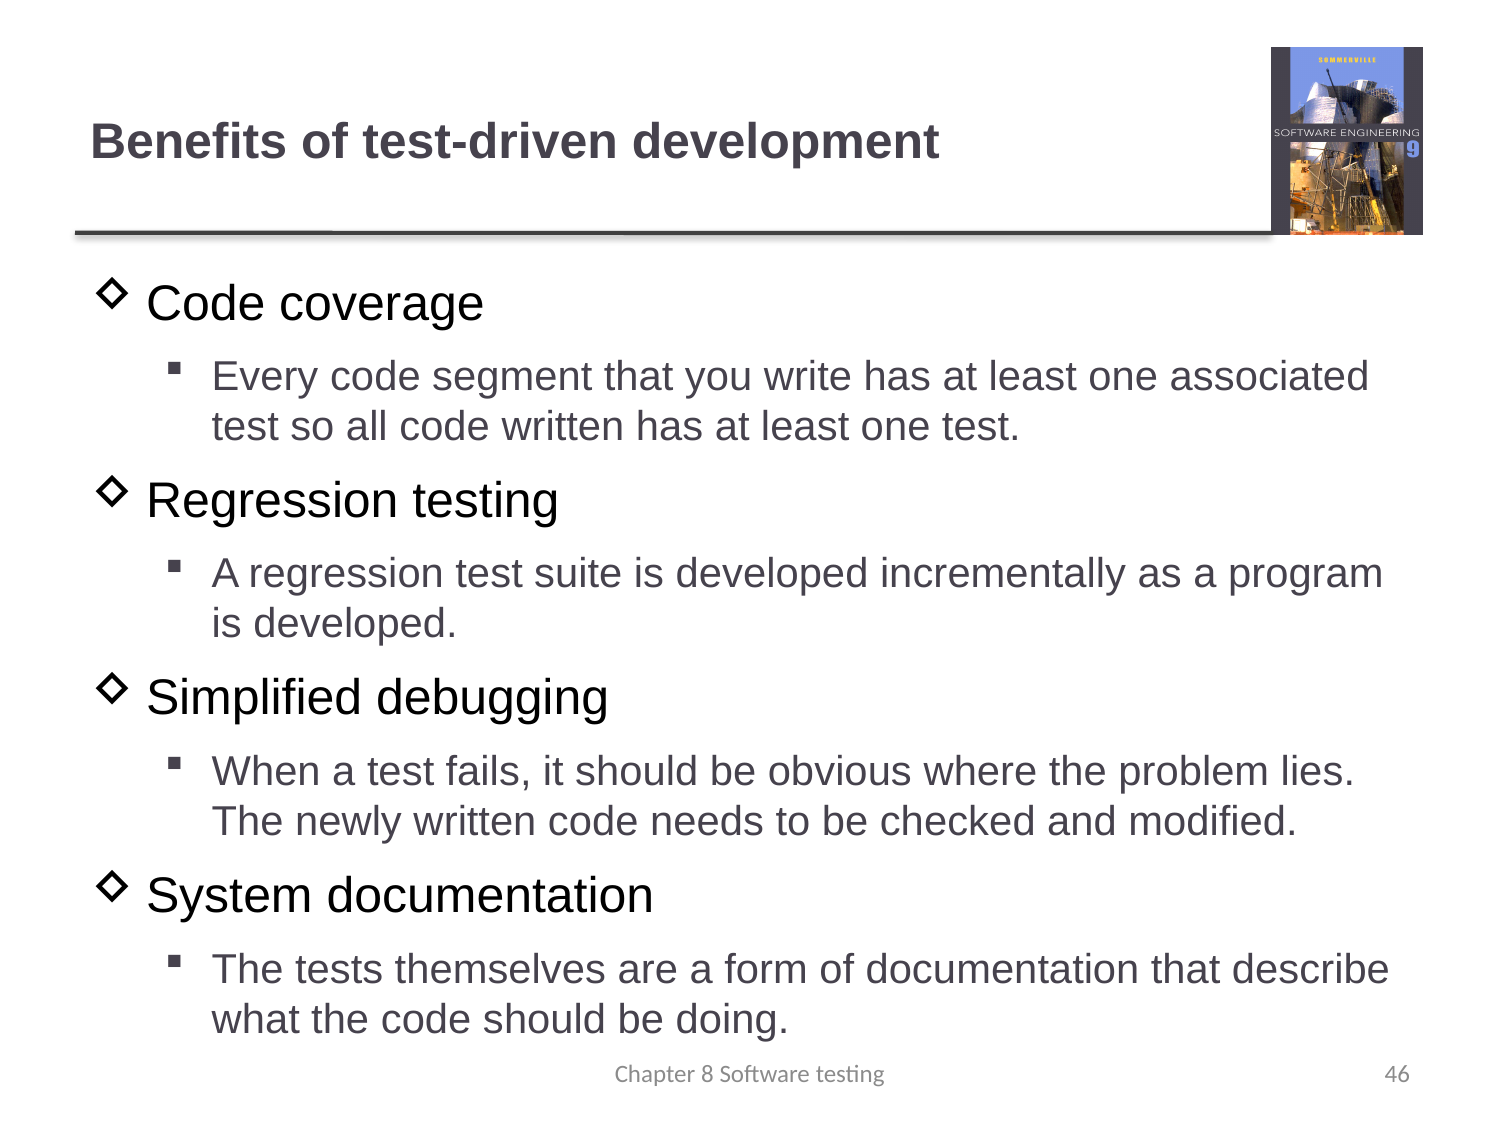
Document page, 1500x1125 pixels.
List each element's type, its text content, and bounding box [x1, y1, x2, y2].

picture [1272, 47, 1423, 235]
footer Chapter 8 Software testing [512, 1042, 988, 1103]
list Code coverage Every code segment that you write has at least one associated test so all code written has at least one test. Regression testing A regression test suite is developed incrementally as a program is developed. Simplified debugging When a test fails, it should be obvious where the problem lies. The newly written code needs to be checked and modified. System documentation The tests themselves are a form of documentation that describe what the code should be doing. [75, 262, 1425, 1005]
title Benefits of test-driven development [74, 44, 1272, 233]
slide_number 46 [1074, 1042, 1425, 1103]
